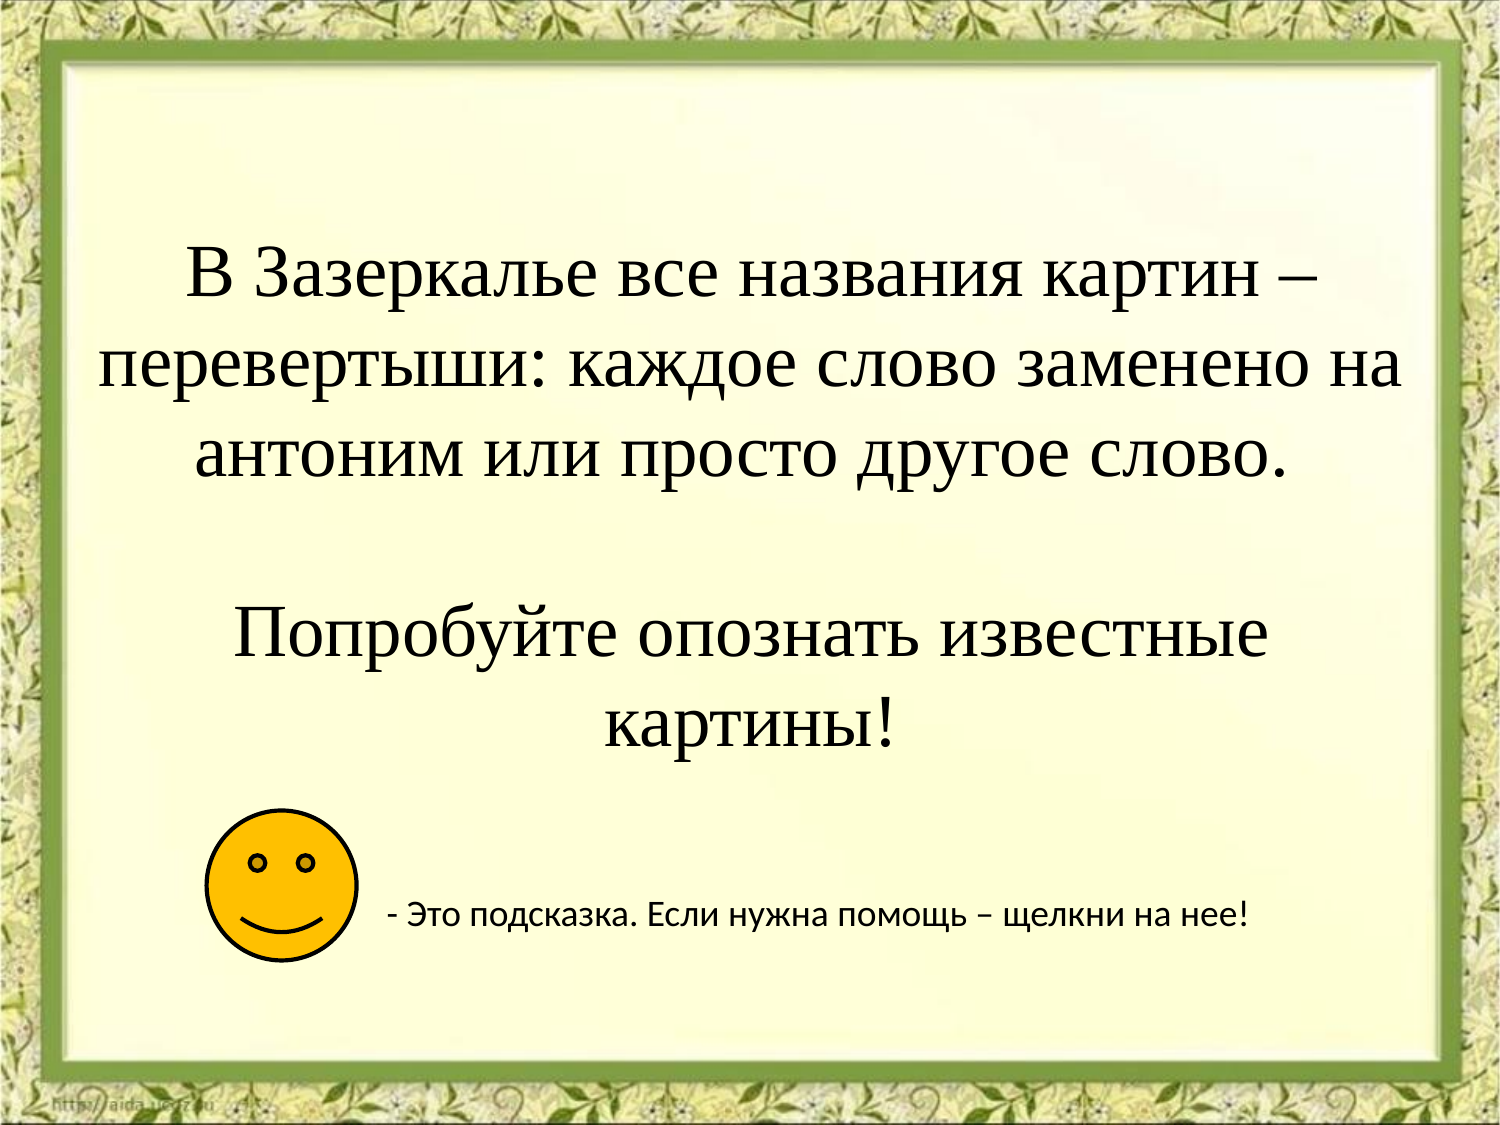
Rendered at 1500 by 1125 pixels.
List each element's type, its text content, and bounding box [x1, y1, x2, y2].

text_box [204, 808, 359, 963]
text_box - Это подсказка. Если нужна помощь – щелкни на нее! [371, 881, 1294, 942]
picture [0, 0, 1500, 1125]
title В Зазеркалье все названия картин – перевертыши: каждое слово заменено на антоним или просто другое слово. Попробуйте опознать известные картины! [76, 137, 1427, 846]
